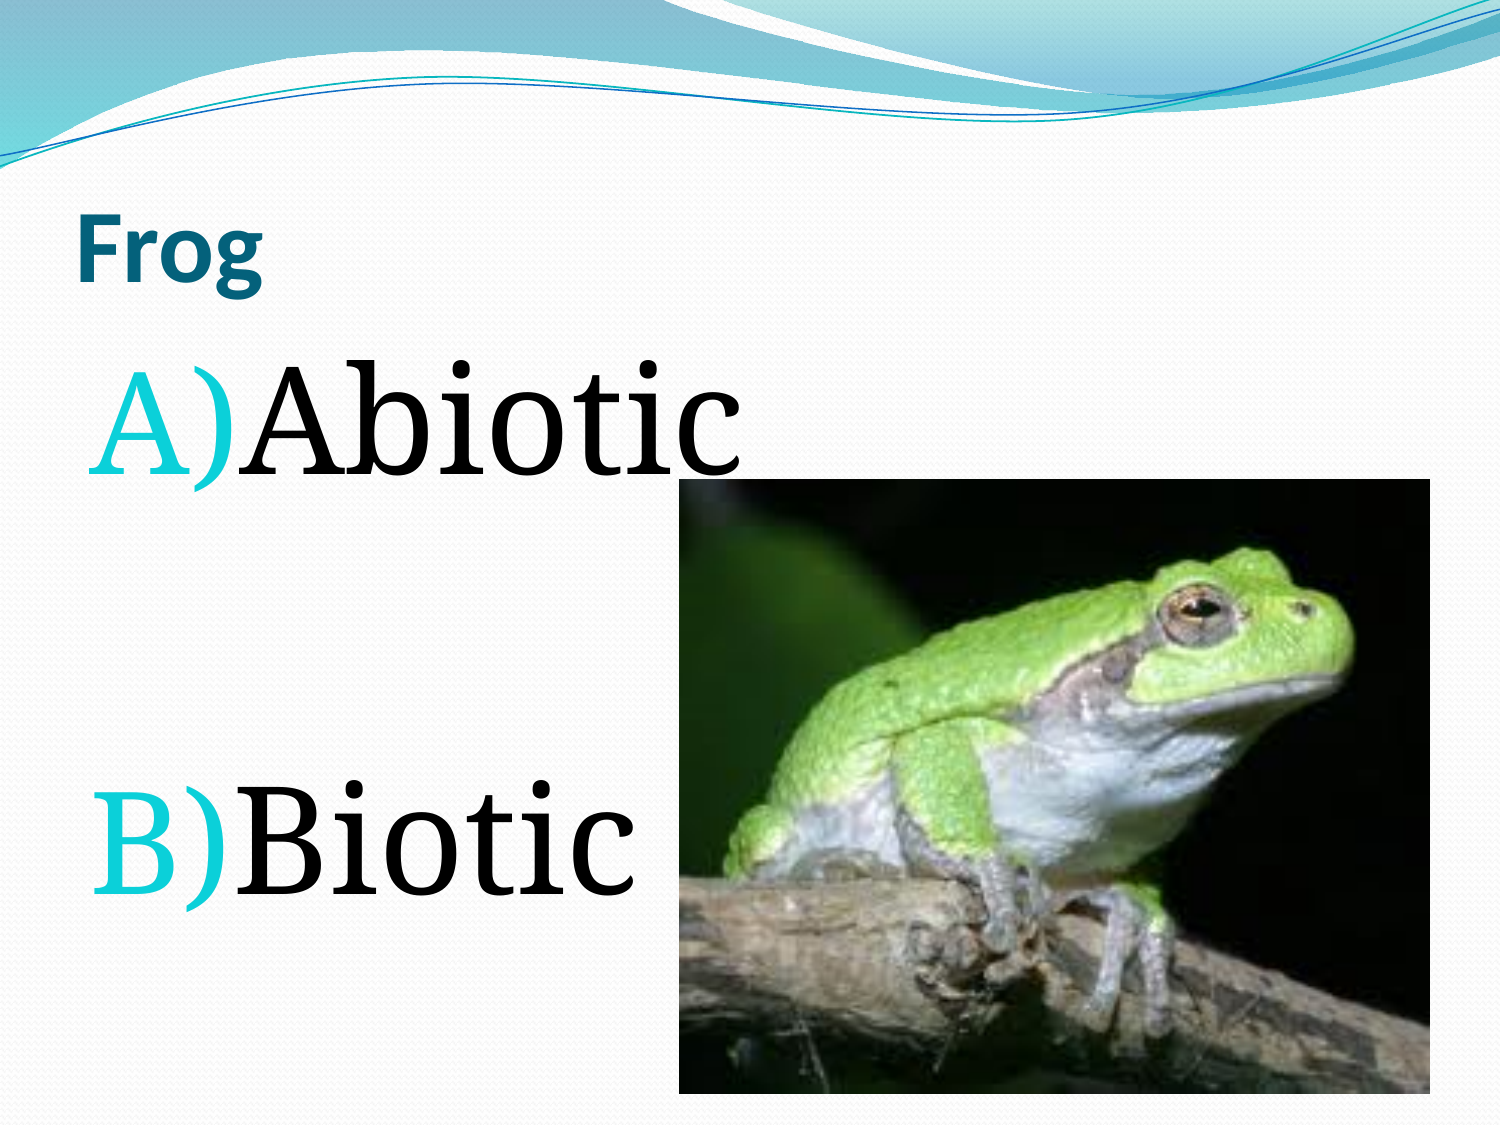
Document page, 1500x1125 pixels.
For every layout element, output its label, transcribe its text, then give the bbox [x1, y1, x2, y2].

title Frog [75, 115, 1425, 303]
picture [678, 479, 1430, 1095]
list Abiotic Biotic [75, 317, 1425, 1038]
